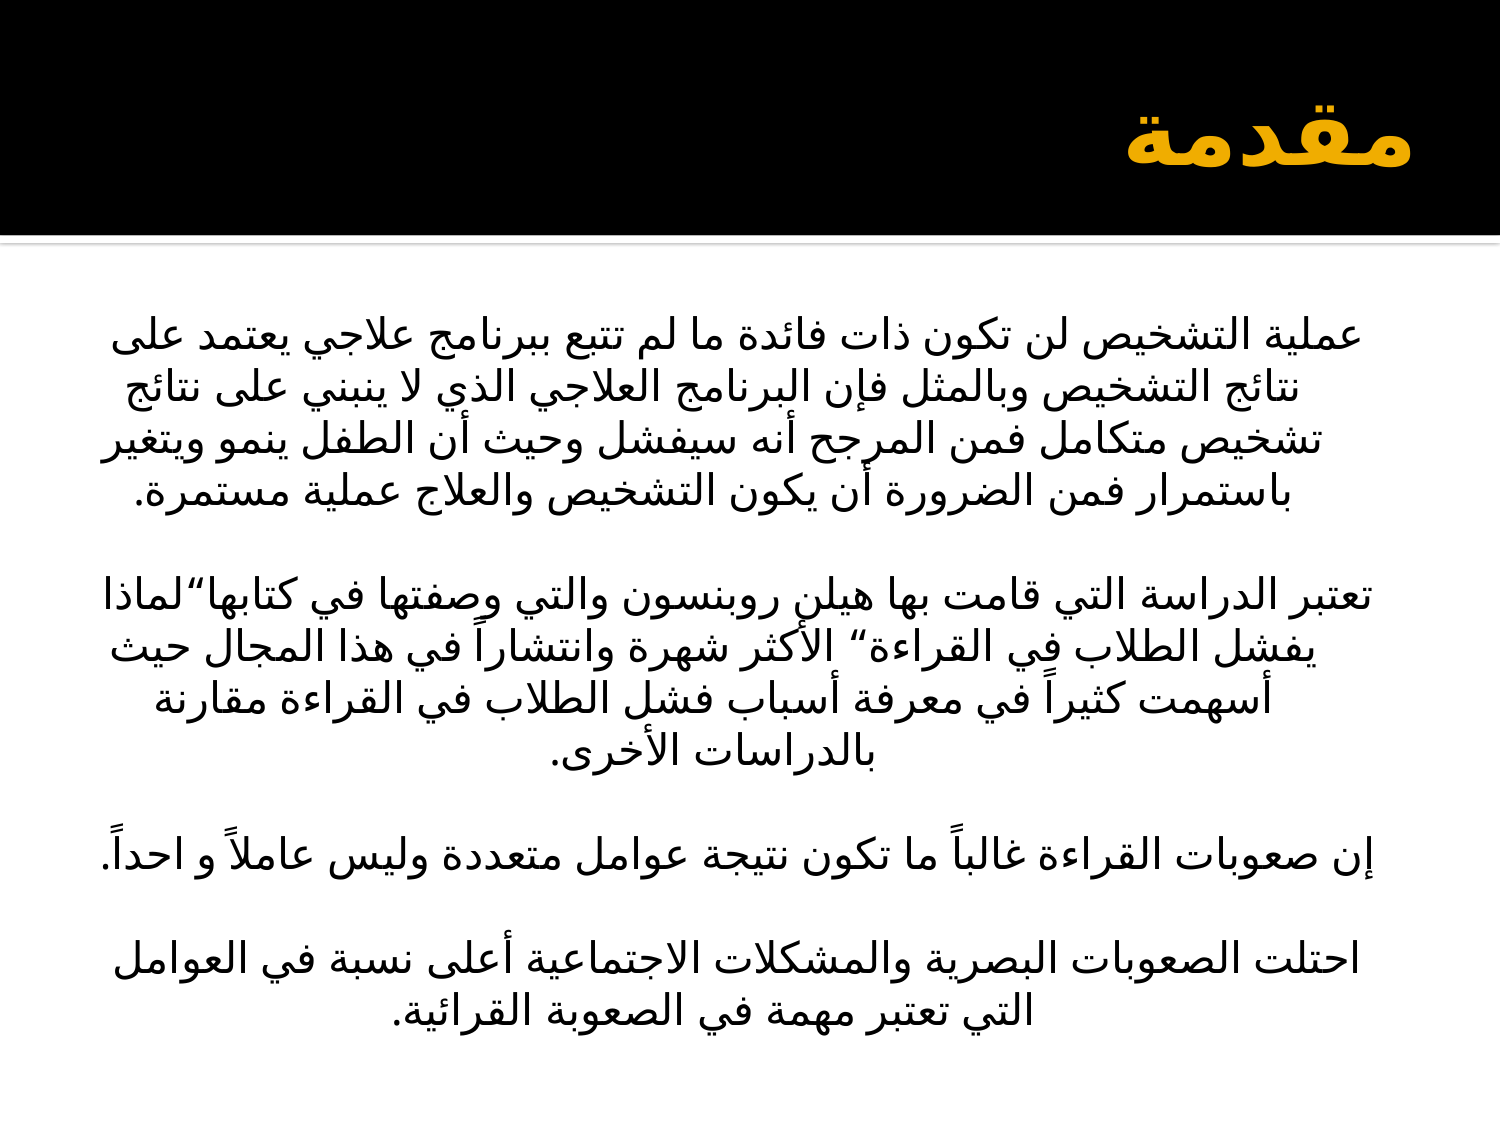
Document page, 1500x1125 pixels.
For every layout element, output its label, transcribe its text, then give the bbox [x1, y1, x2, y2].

list عملية التشخيص لن تكون ذات فائدة ما لم تتبع ببرنامج علاجي يعتمد على نتائج التشخيص وبالمثل فإن البرنامج العلاجي الذي لا ينبني على نتائج تشخيص متكامل فمن المرجح أنه سيفشل وحيث أن الطفل ينمو ويتغير باستمرار فمن الضرورة أن يكون التشخيص والعلاج عملية مستمرة. تعتبر الدراسة التي قامت بها هيلن روبنسون والتي وصفتها في كتابها“لماذا يفشل الطلاب في القراءة“ الأكثر شهرة وانتشاراً في هذا المجال حيث أسهمت كثيراً في معرفة أسباب فشل الطلاب في القراءة مقارنة بالدراسات الأخرى. إن صعوبات القراءة غالباً ما تكون نتيجة عوامل متعددة وليس عاملاً و احداً. احتلت الصعوبات البصرية والمشكلات الاجتماعية أعلى نسبة في العوامل التي تعتبر مهمة في الصعوبة القرائية. [75, 291, 1425, 1050]
title مقدمة [75, 25, 1425, 231]
